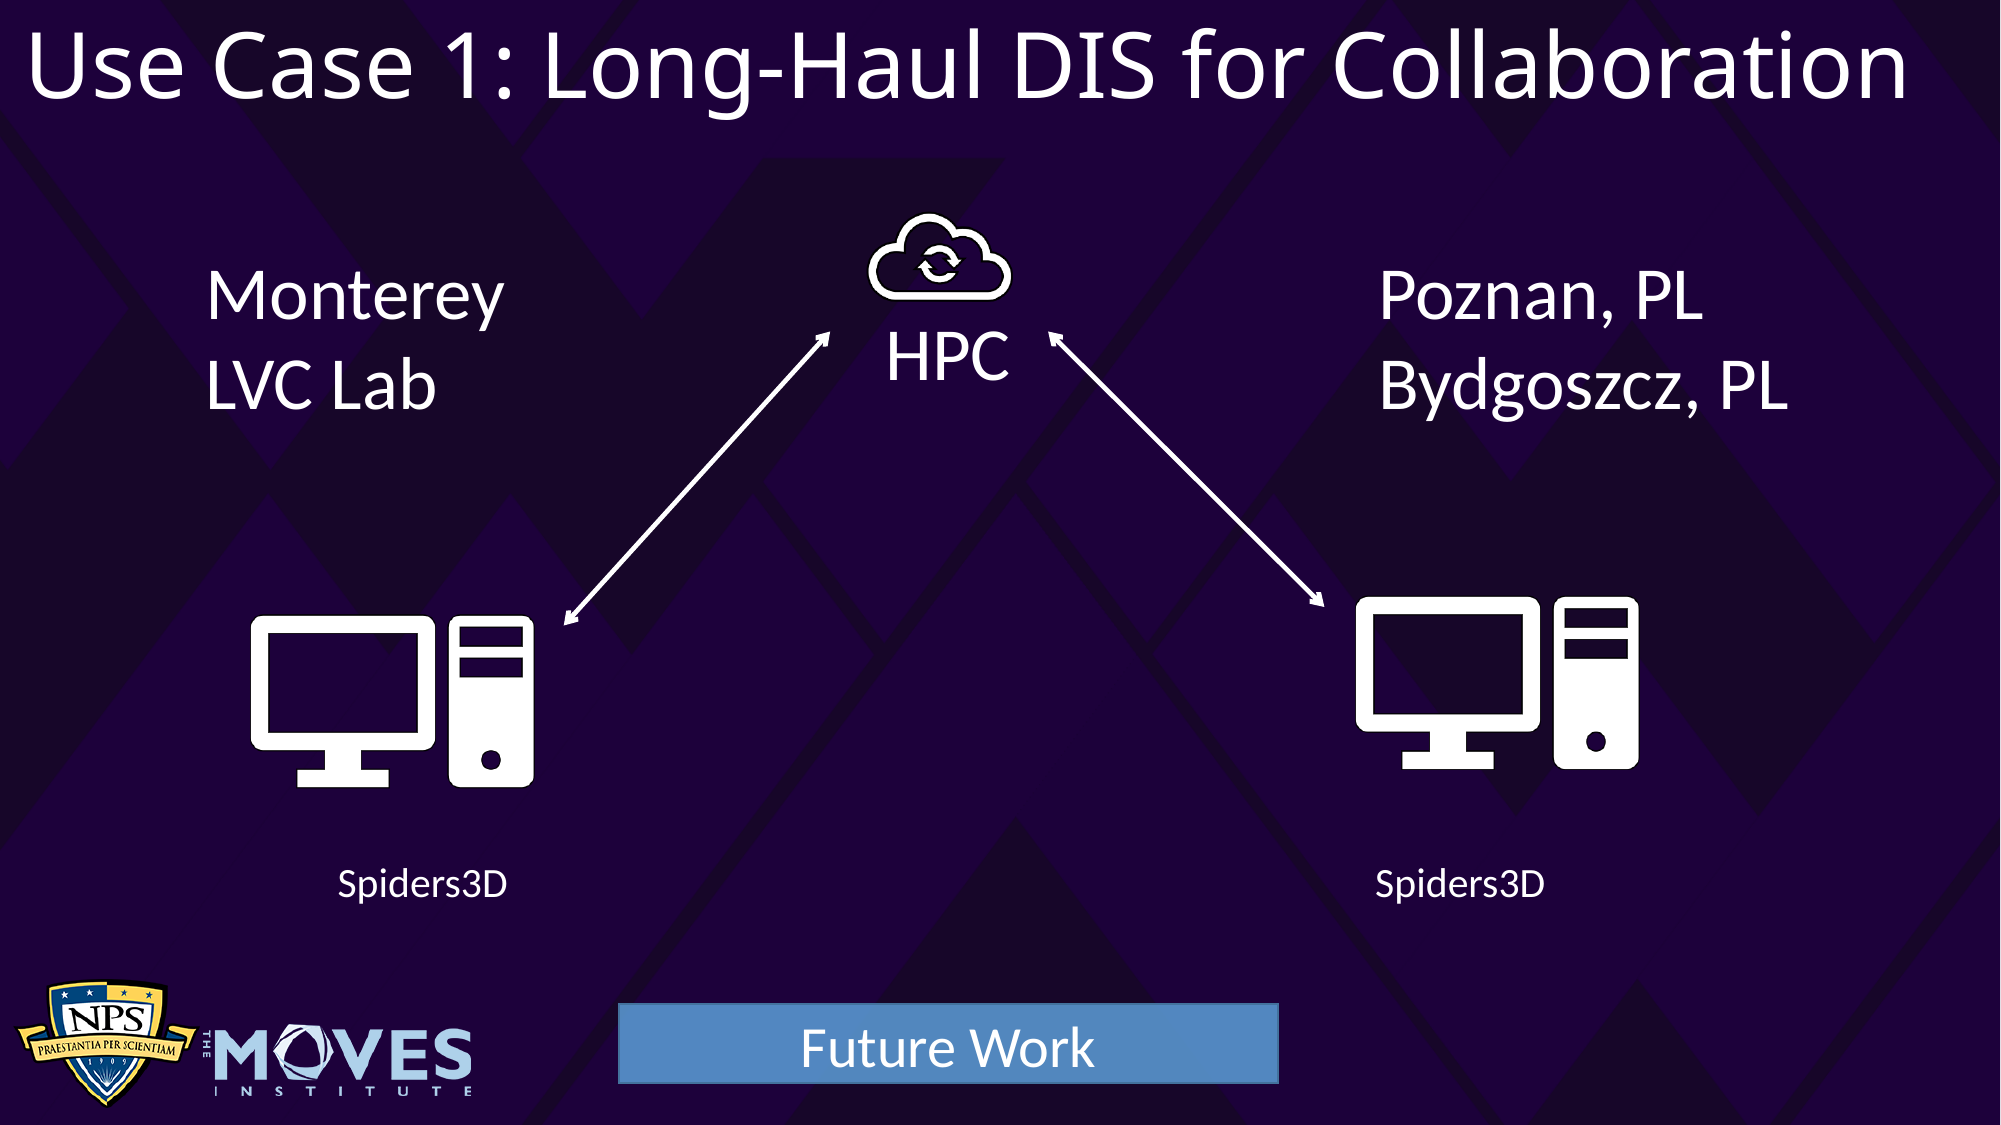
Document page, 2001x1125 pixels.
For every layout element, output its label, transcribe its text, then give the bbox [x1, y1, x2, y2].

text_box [563, 331, 831, 626]
text_box Spiders3D [1360, 848, 1561, 914]
text_box HPC [870, 297, 1026, 403]
picture [0, 0, 2001, 1125]
text_box Spiders3D [322, 849, 523, 914]
text_box Future Work [618, 1003, 1279, 1084]
text_box Use Case 1: Long-Haul DIS for Collaboration [9, 0, 1964, 125]
text_box Poznan, PL Bydgoszcz, PL [1363, 236, 1805, 432]
text_box Monterey LVC Lab [191, 236, 521, 432]
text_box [1048, 331, 1325, 608]
